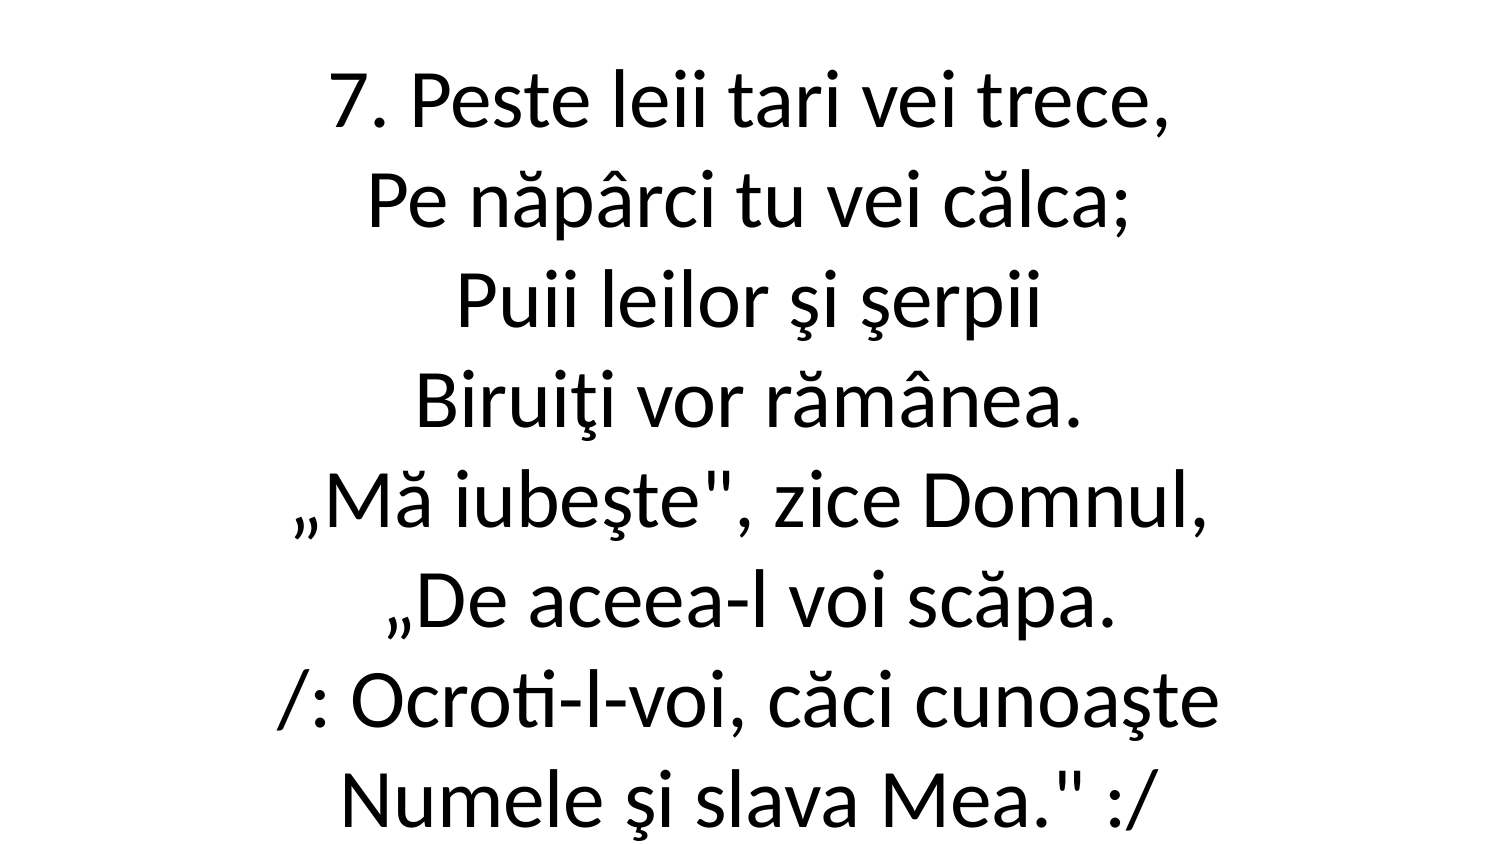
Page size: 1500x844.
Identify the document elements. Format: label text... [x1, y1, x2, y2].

text_box 7. Peste leii tari vei trece, Pe năpârci tu vei călca; Puii leilor şi şerpii Biruiţi vor rămânea. „Mă iubeşte", zice Domnul, „De aceea-l voi scăpa. /: Ocroti-l-voi, căci cunoaşte Numele şi slava Mea." :/ [262, 0, 1238, 844]
